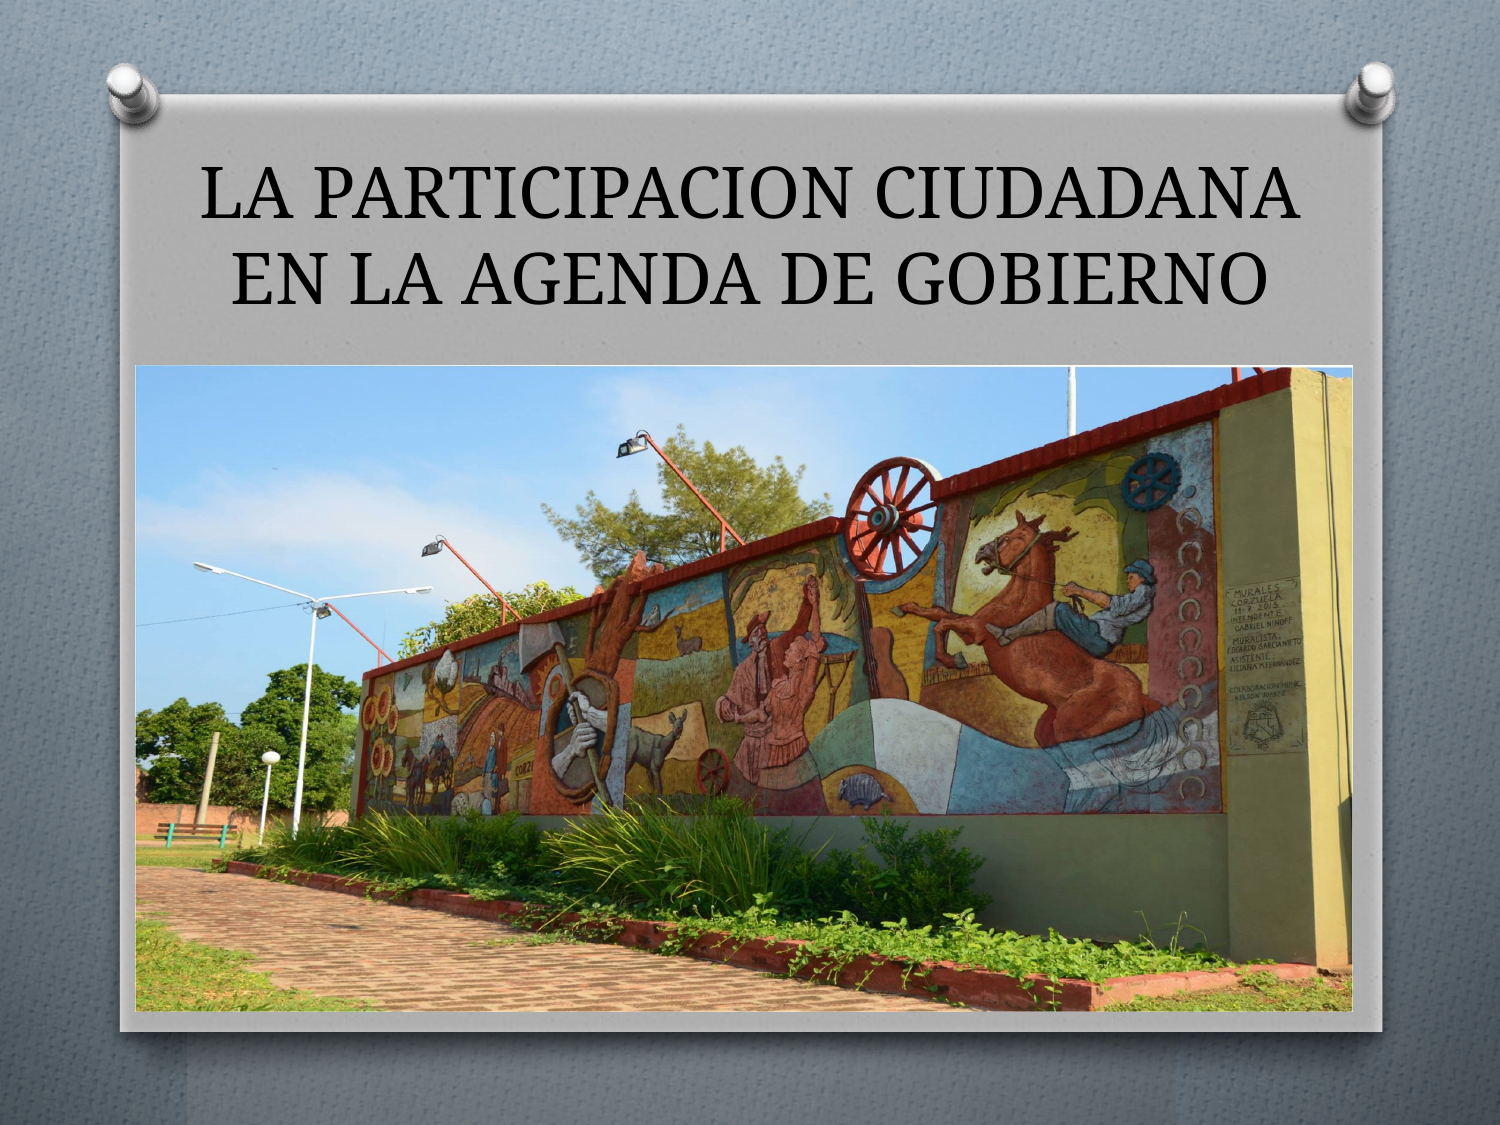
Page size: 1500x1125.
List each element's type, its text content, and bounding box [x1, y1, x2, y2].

title LA PARTICIPACION CIUDADANA EN LA AGENDA DE GOBIERNO [179, 134, 1323, 332]
picture [75, 29, 198, 153]
picture [135, 364, 1353, 1012]
picture [1317, 35, 1439, 156]
